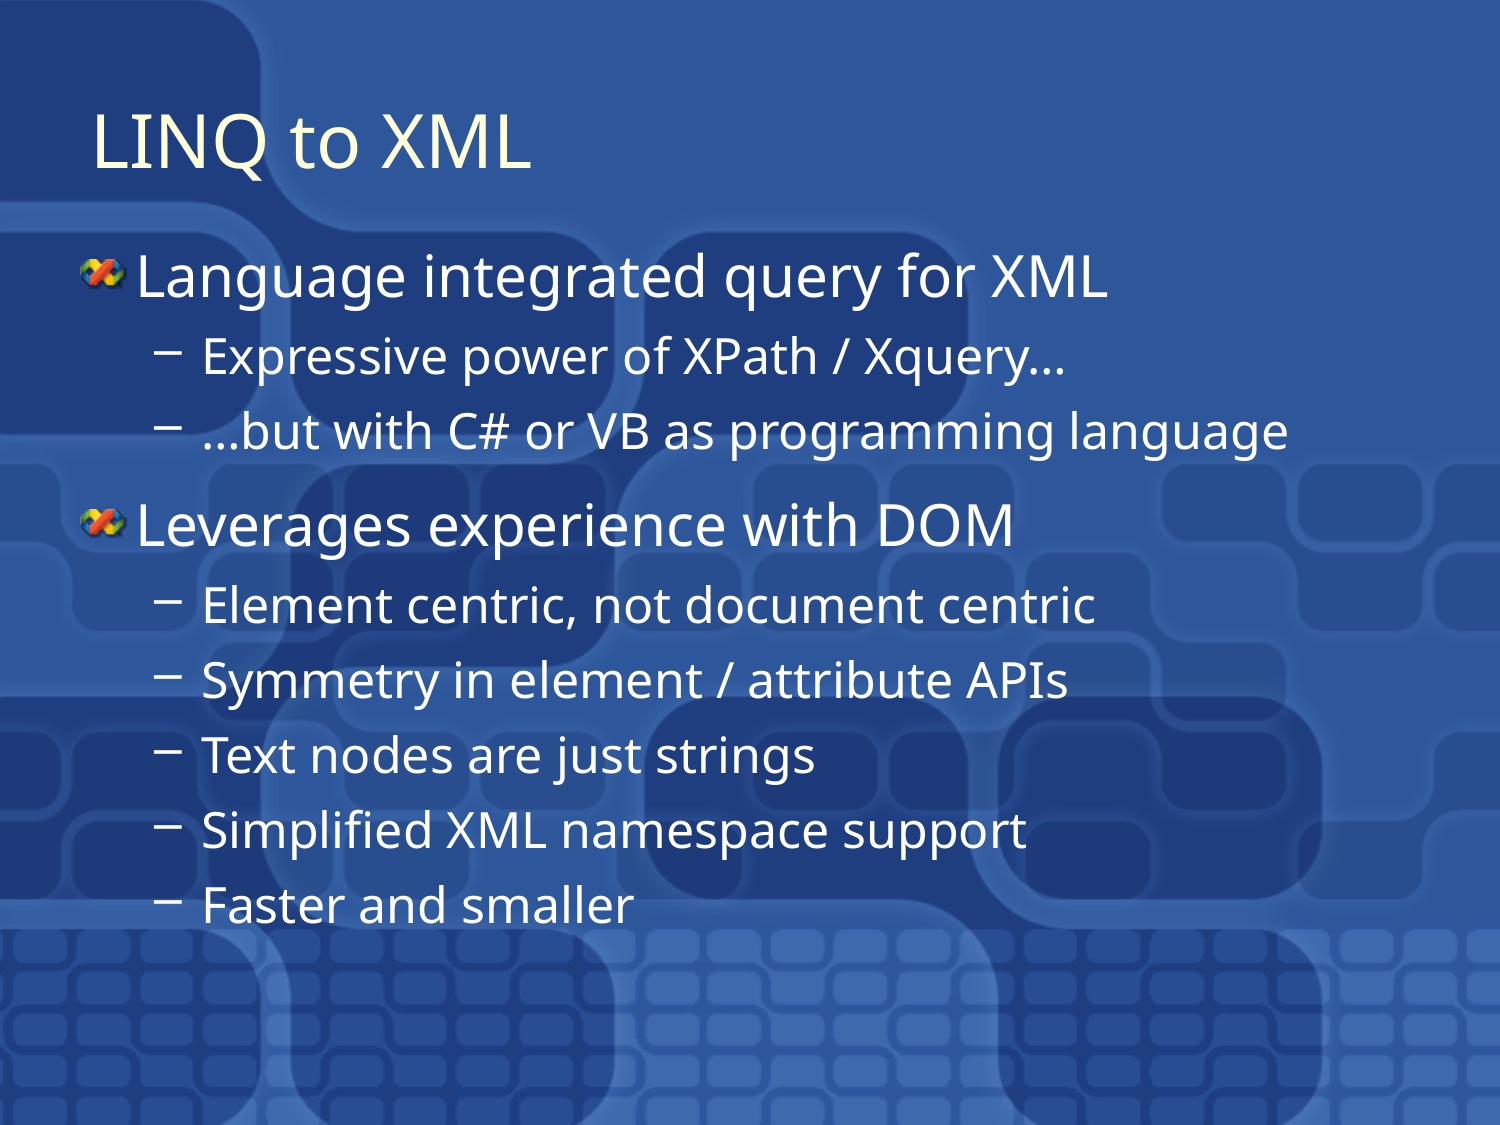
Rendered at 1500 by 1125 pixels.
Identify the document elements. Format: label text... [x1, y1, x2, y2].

picture [0, 0, 1500, 1125]
list Language integrated query for XML Expressive power of XPath / Xquery… …but with C# or VB as programming language Leverages experience with DOM Element centric, not document centric Symmetry in element / attribute APIs Text nodes are just strings Simplified XML namespace support Faster and smaller [63, 231, 1436, 1088]
title LINQ to XML [74, 44, 1426, 231]
